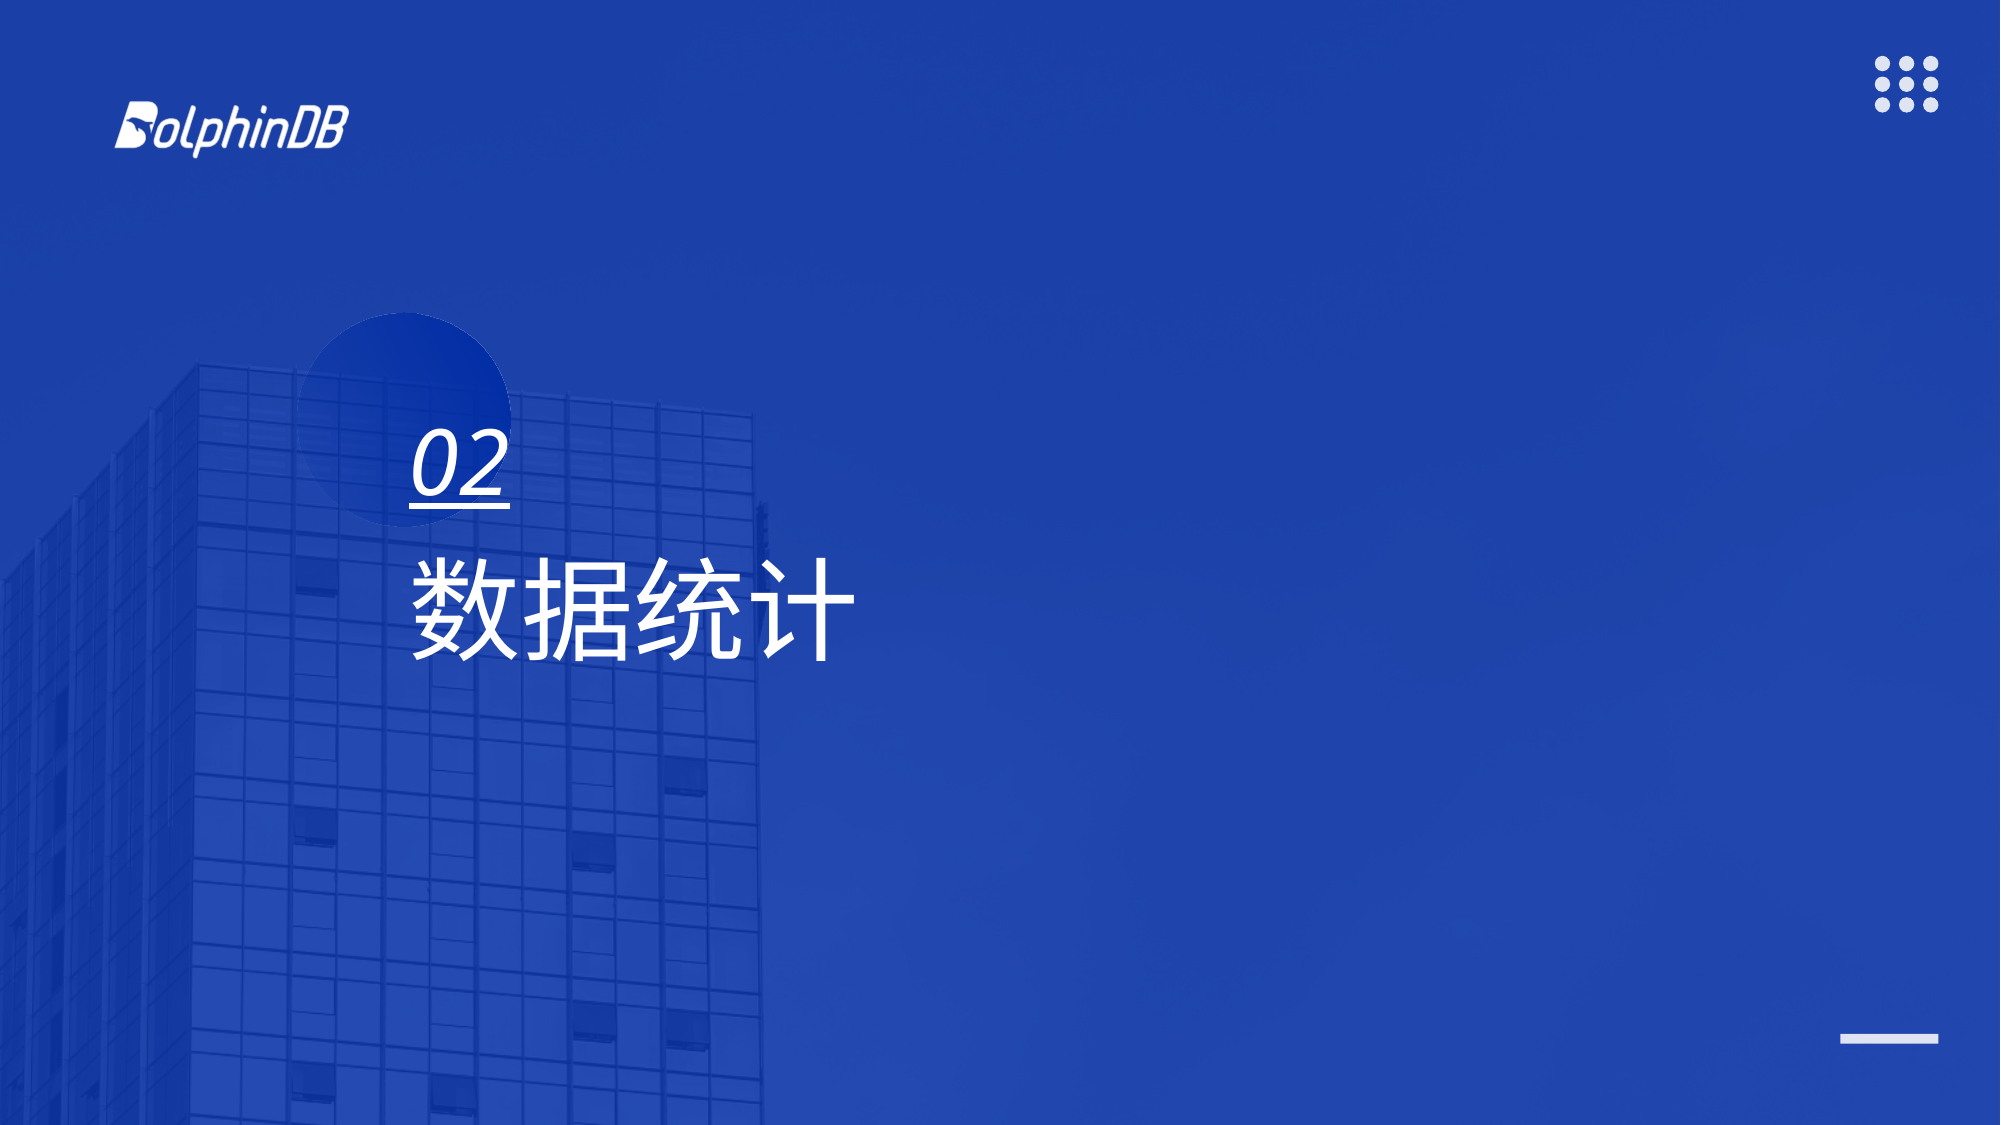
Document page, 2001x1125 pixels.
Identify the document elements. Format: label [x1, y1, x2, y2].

text_box [1874, 55, 1939, 113]
picture [0, 0, 2000, 1125]
